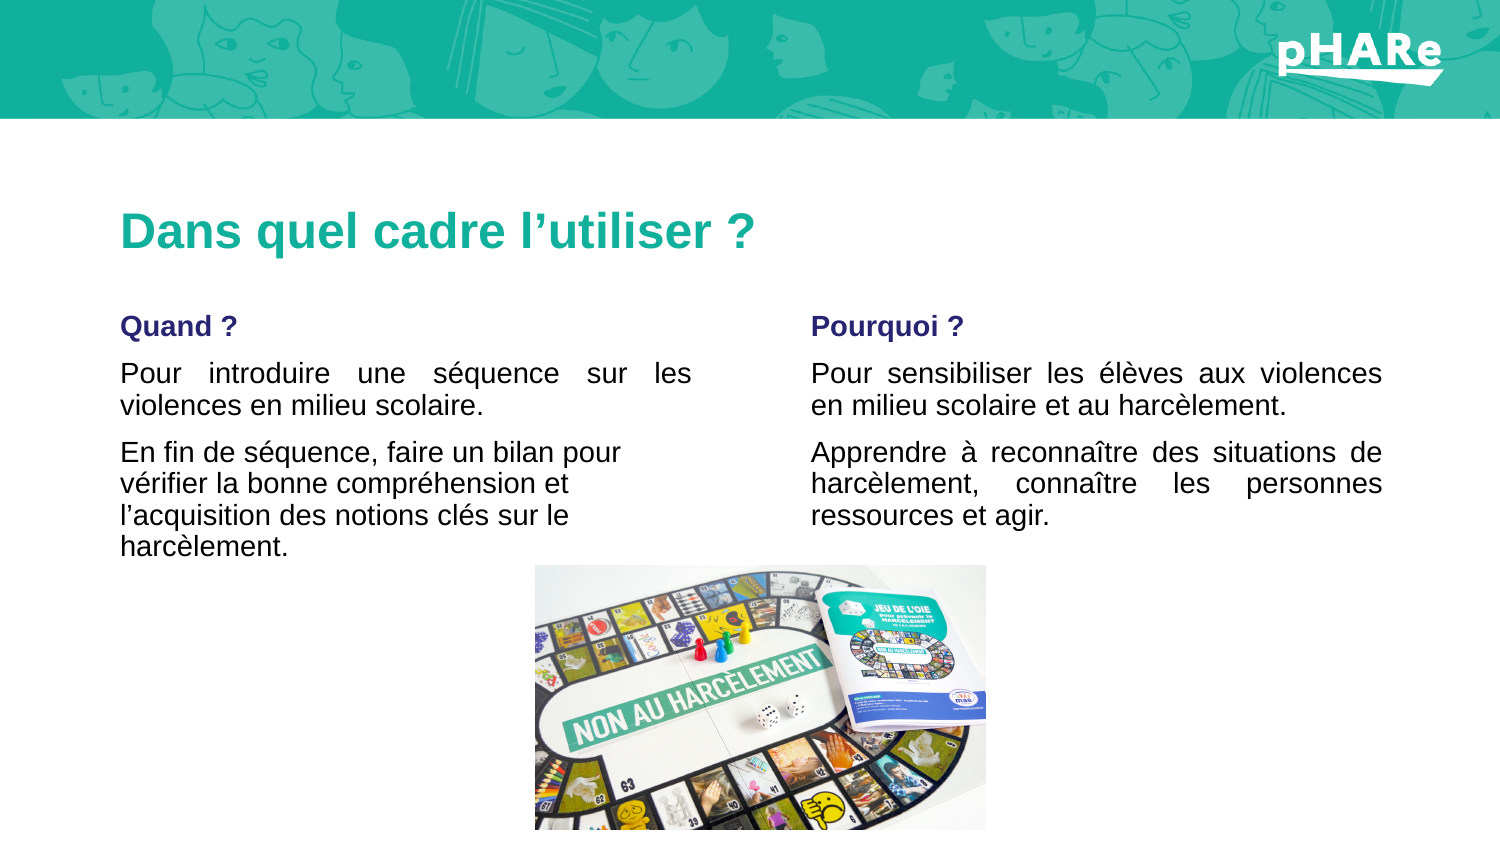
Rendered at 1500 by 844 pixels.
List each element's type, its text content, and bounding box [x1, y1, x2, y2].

picture [0, 0, 1500, 119]
picture [535, 565, 986, 830]
text_box Quand ? Pour introduire une séquence sur les violences en milieu scolaire. En fin de séquence, faire un bilan pour vérifier la bonne compréhension et l’acquisition des notions clés sur le harcèlement. Pourquoi ? Pour sensibiliser les élèves aux violences en milieu scolaire et au harcèlement. Apprendre à reconnaître des situations de harcèlement, connaître les personnes ressources et agir. [105, 304, 1399, 644]
text_box Dans quel cadre l’utiliser ? [105, 173, 1488, 292]
